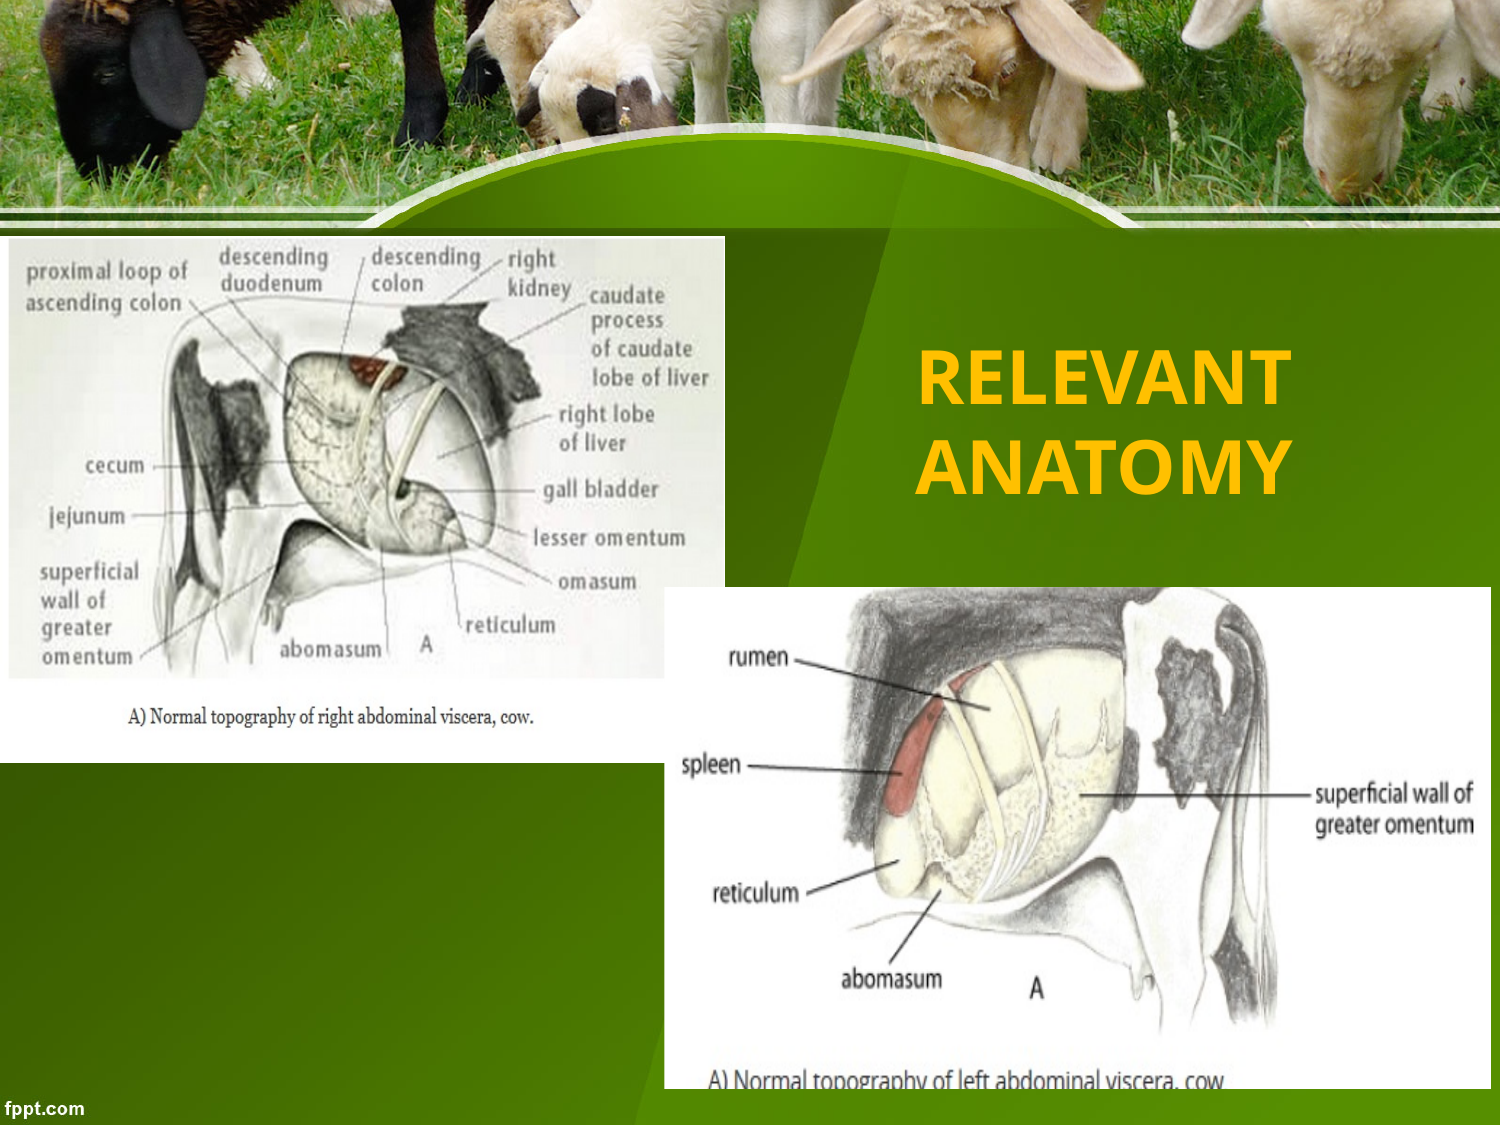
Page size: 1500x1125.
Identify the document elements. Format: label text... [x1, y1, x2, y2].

title RELEVANT ANATOMY [900, 294, 1452, 545]
picture [0, 0, 1500, 1125]
